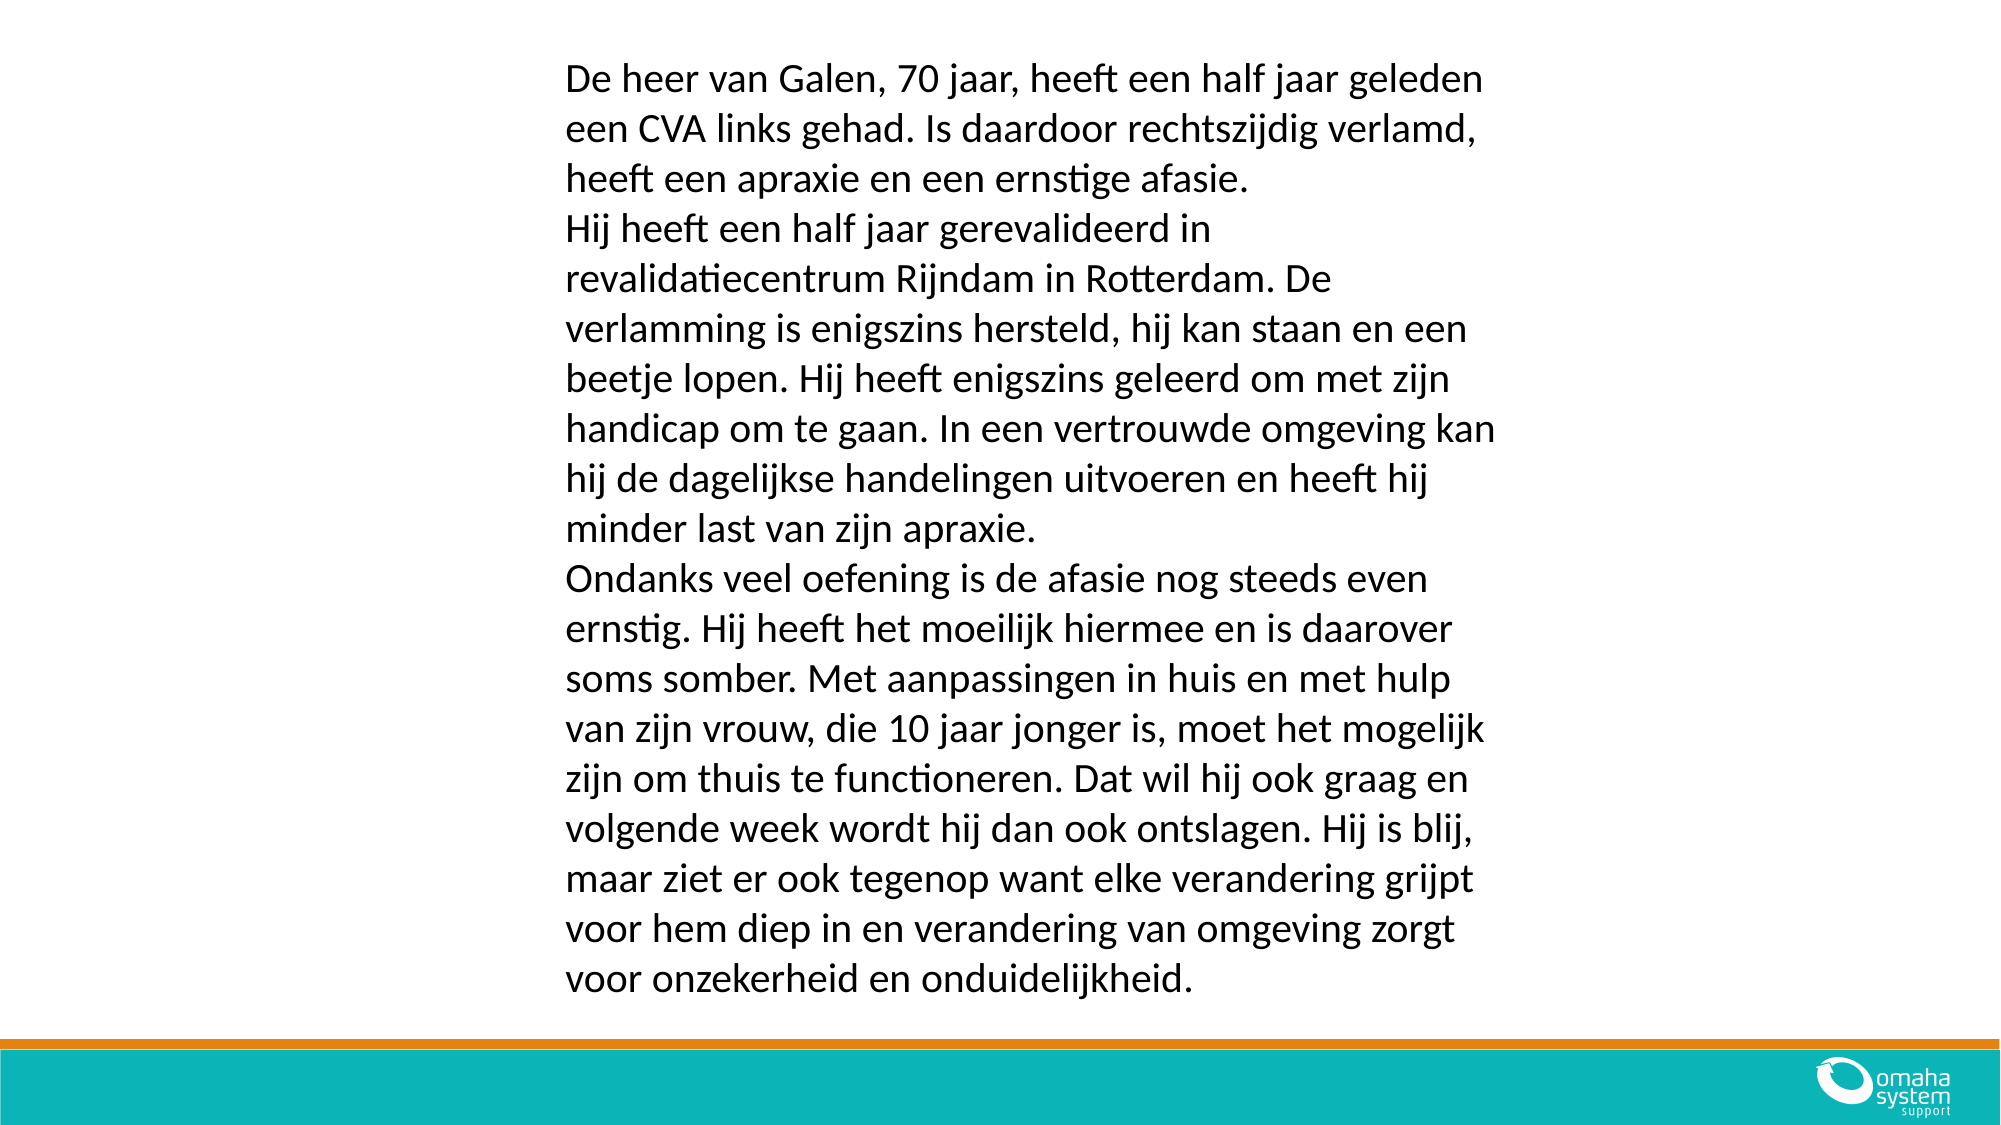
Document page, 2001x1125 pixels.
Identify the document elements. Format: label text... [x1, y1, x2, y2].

text_box De heer van Galen, 70 jaar, heeft een half jaar geleden een CVA links gehad. Is daardoor rechtszijdig verlamd, heeft een apraxie en een ernstige afasie. Hij heeft een half jaar gerevalideerd in revalidatiecentrum Rijndam in Rotterdam. De verlamming is enigszins hersteld, hij kan staan en een beetje lopen. Hij heeft enigszins geleerd om met zijn handicap om te gaan. In een vertrouwde omgeving kan hij de dagelijkse handelingen uitvoeren en heeft hij minder last van zijn apraxie. Ondanks veel oefening is de afasie nog steeds even ernstig. Hij heeft het moeilijk hiermee en is daarover soms somber. Met aanpassingen in huis en met hulp van zijn vrouw, die 10 jaar jonger is, moet het mogelijk zijn om thuis te functioneren. Dat wil hij ook graag en volgende week wordt hij dan ook ontslagen. Hij is blij, maar ziet er ook tegenop want elke verandering grijpt voor hem diep in en verandering van omgeving zorgt voor onzekerheid en onduidelijkheid. [550, 43, 1520, 1009]
picture [1815, 1057, 1951, 1119]
